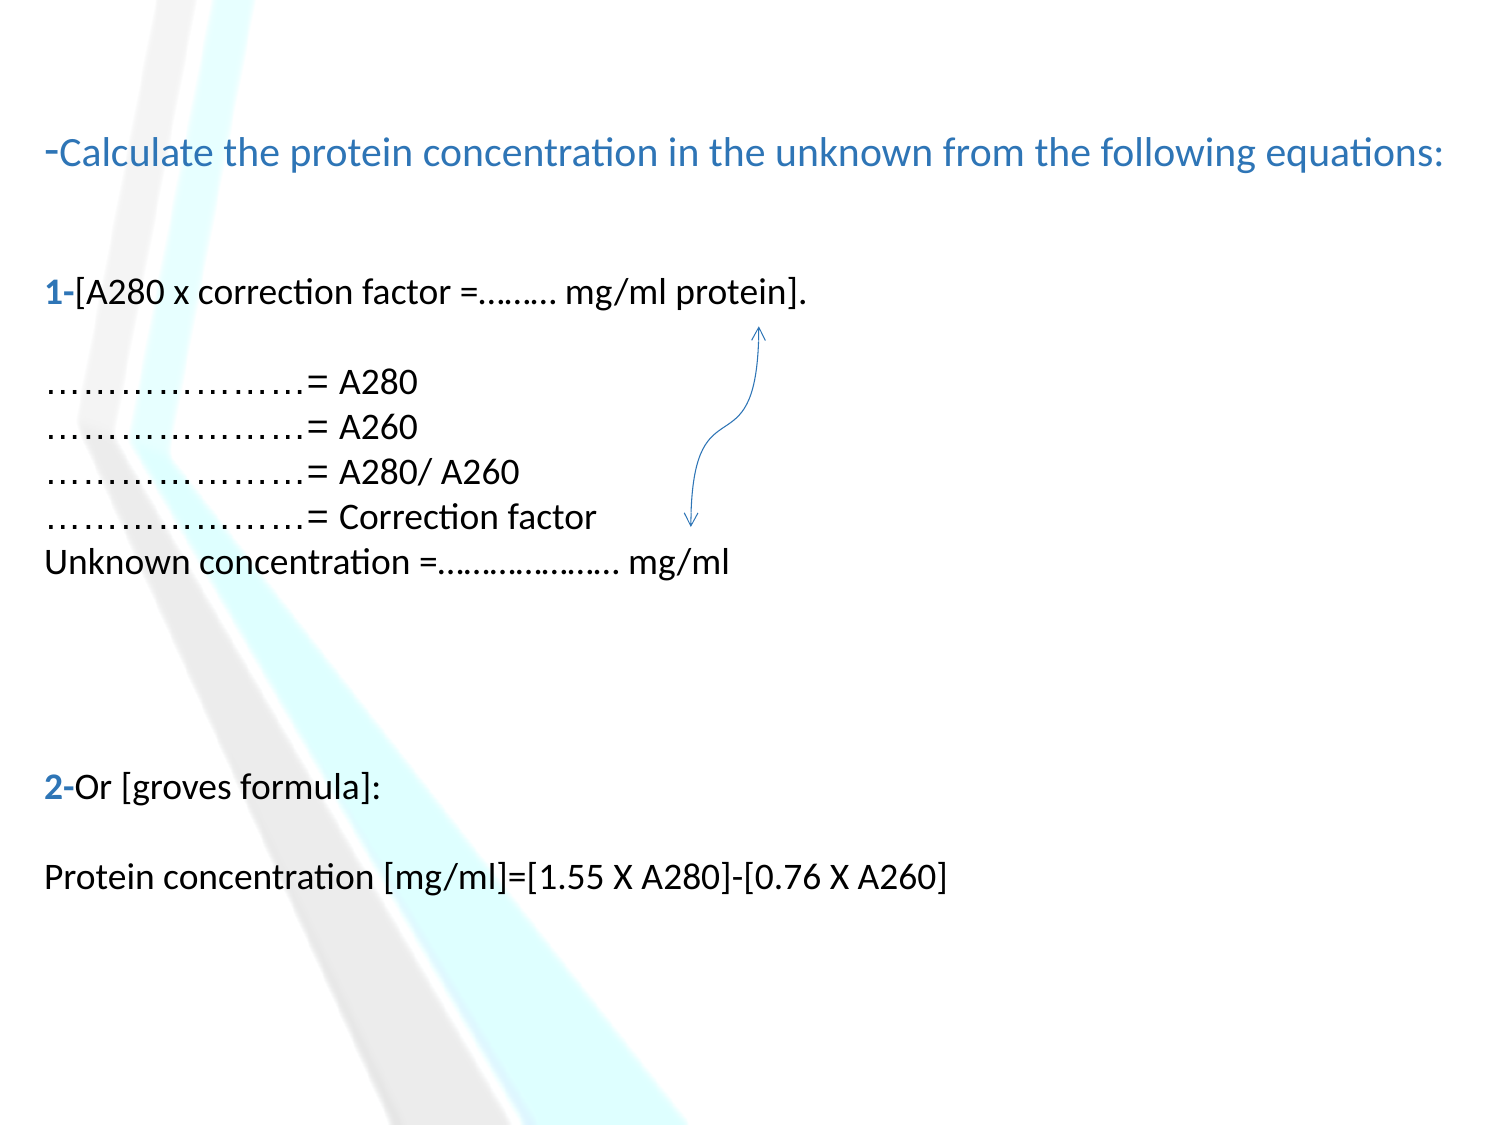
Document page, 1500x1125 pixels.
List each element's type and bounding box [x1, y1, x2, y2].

picture [5, 0, 1500, 1125]
text_box [624, 392, 826, 461]
